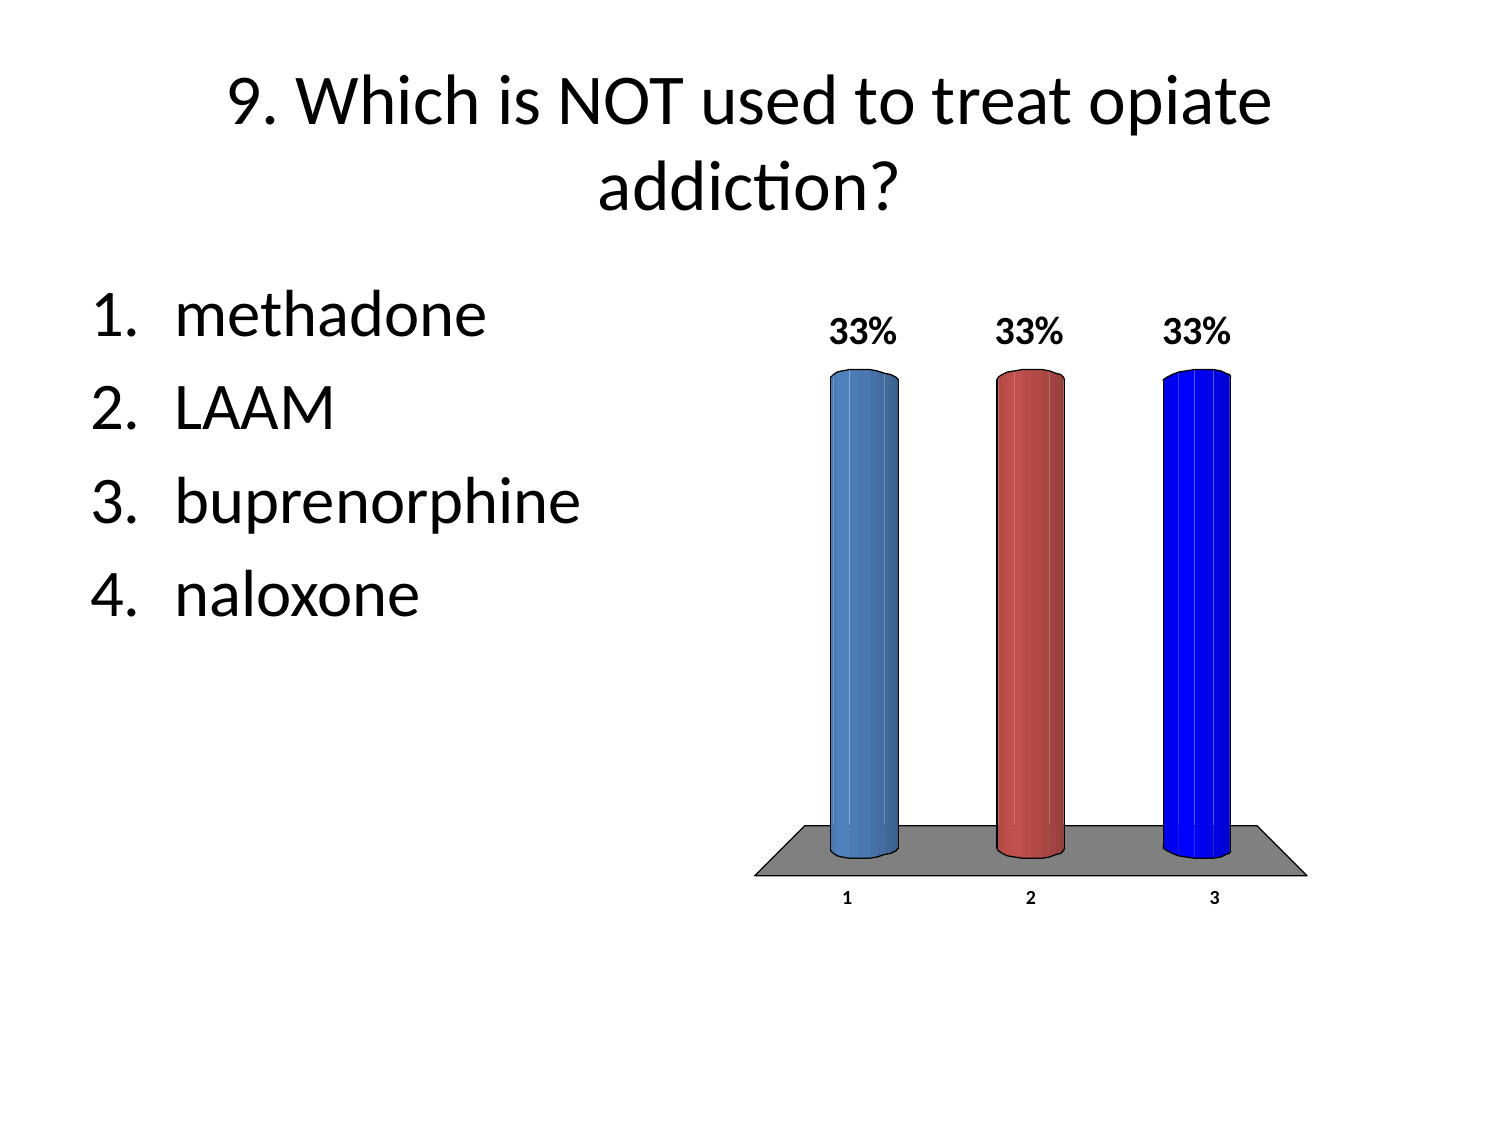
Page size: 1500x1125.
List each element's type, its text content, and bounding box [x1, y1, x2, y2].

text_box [739, 270, 1490, 1115]
list methadone LAAM buprenorphine naloxone [75, 262, 750, 1005]
title 9. Which is NOT used to treat opiate addiction? [75, 45, 1425, 233]
